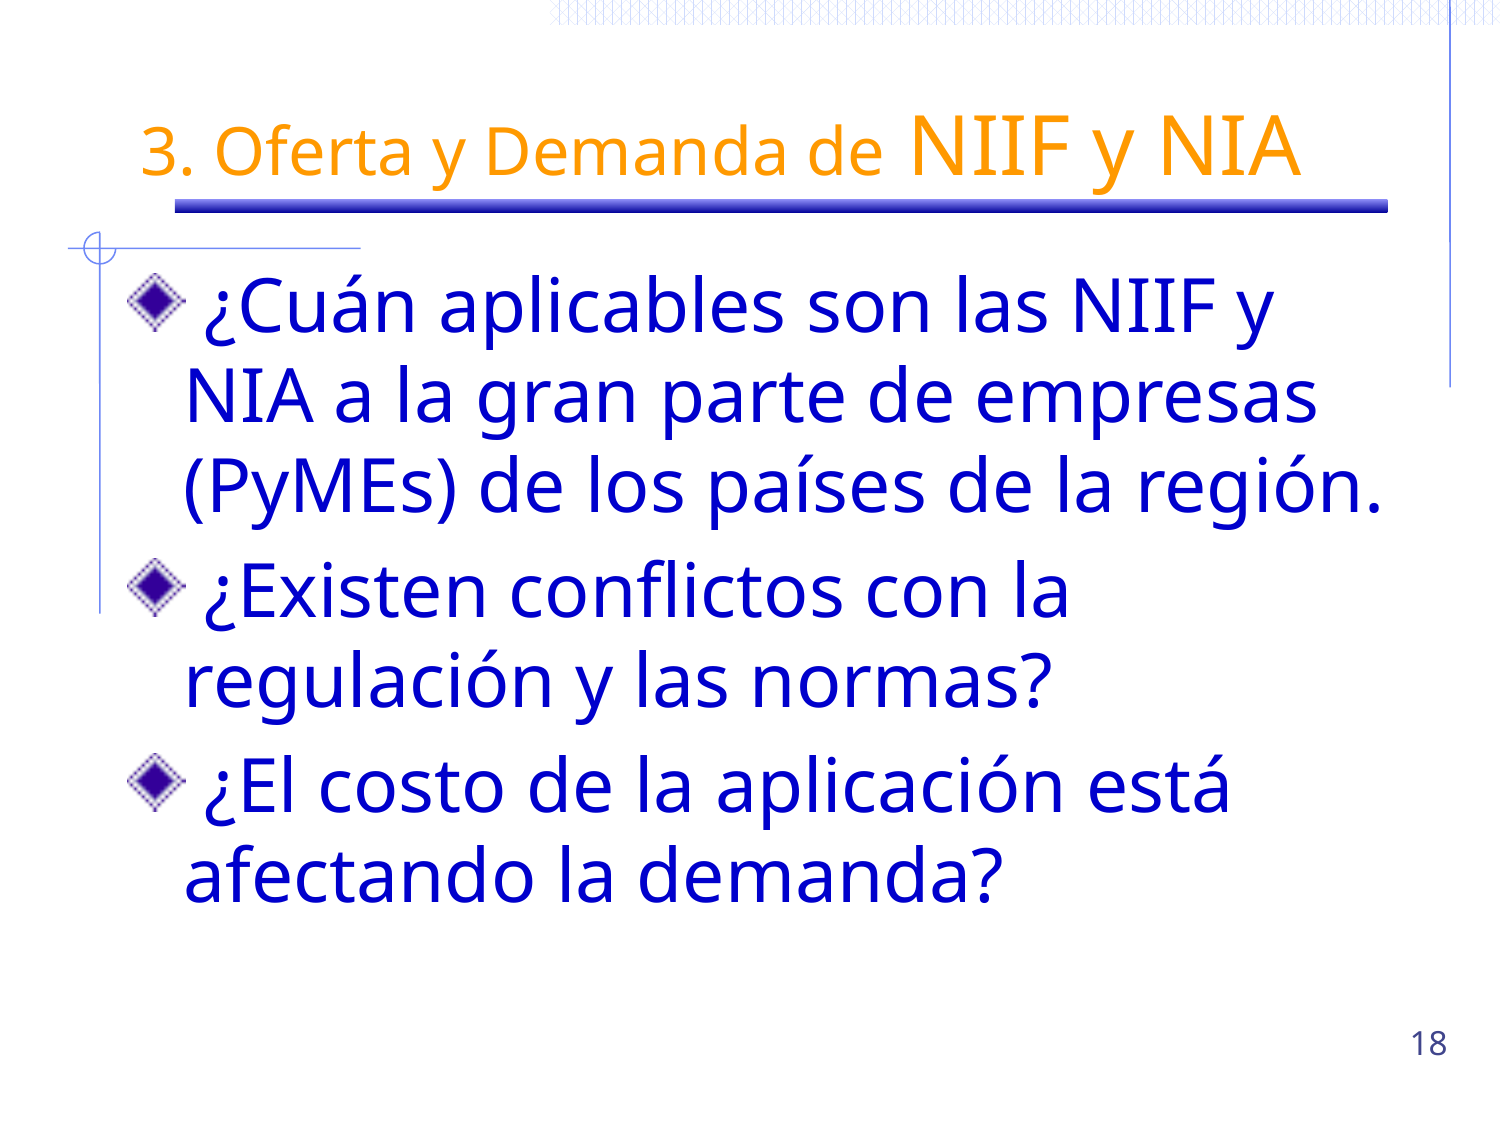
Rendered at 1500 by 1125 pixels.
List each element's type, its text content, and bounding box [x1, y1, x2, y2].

list ¿Cuán aplicables son las NIIF y NIA a la gran parte de empresas (PyMEs) de los países de la región. ¿Existen conflictos con la regulación y las normas? ¿El costo de la aplicación está afectando la demanda? [112, 249, 1413, 1013]
picture [127, 558, 186, 617]
picture [127, 273, 186, 332]
text_box [174, 199, 1388, 213]
picture [127, 753, 186, 812]
slide_number 18 [1149, 999, 1463, 1076]
title 3. Oferta y Demanda de NIIF y NIA [124, 74, 1401, 201]
